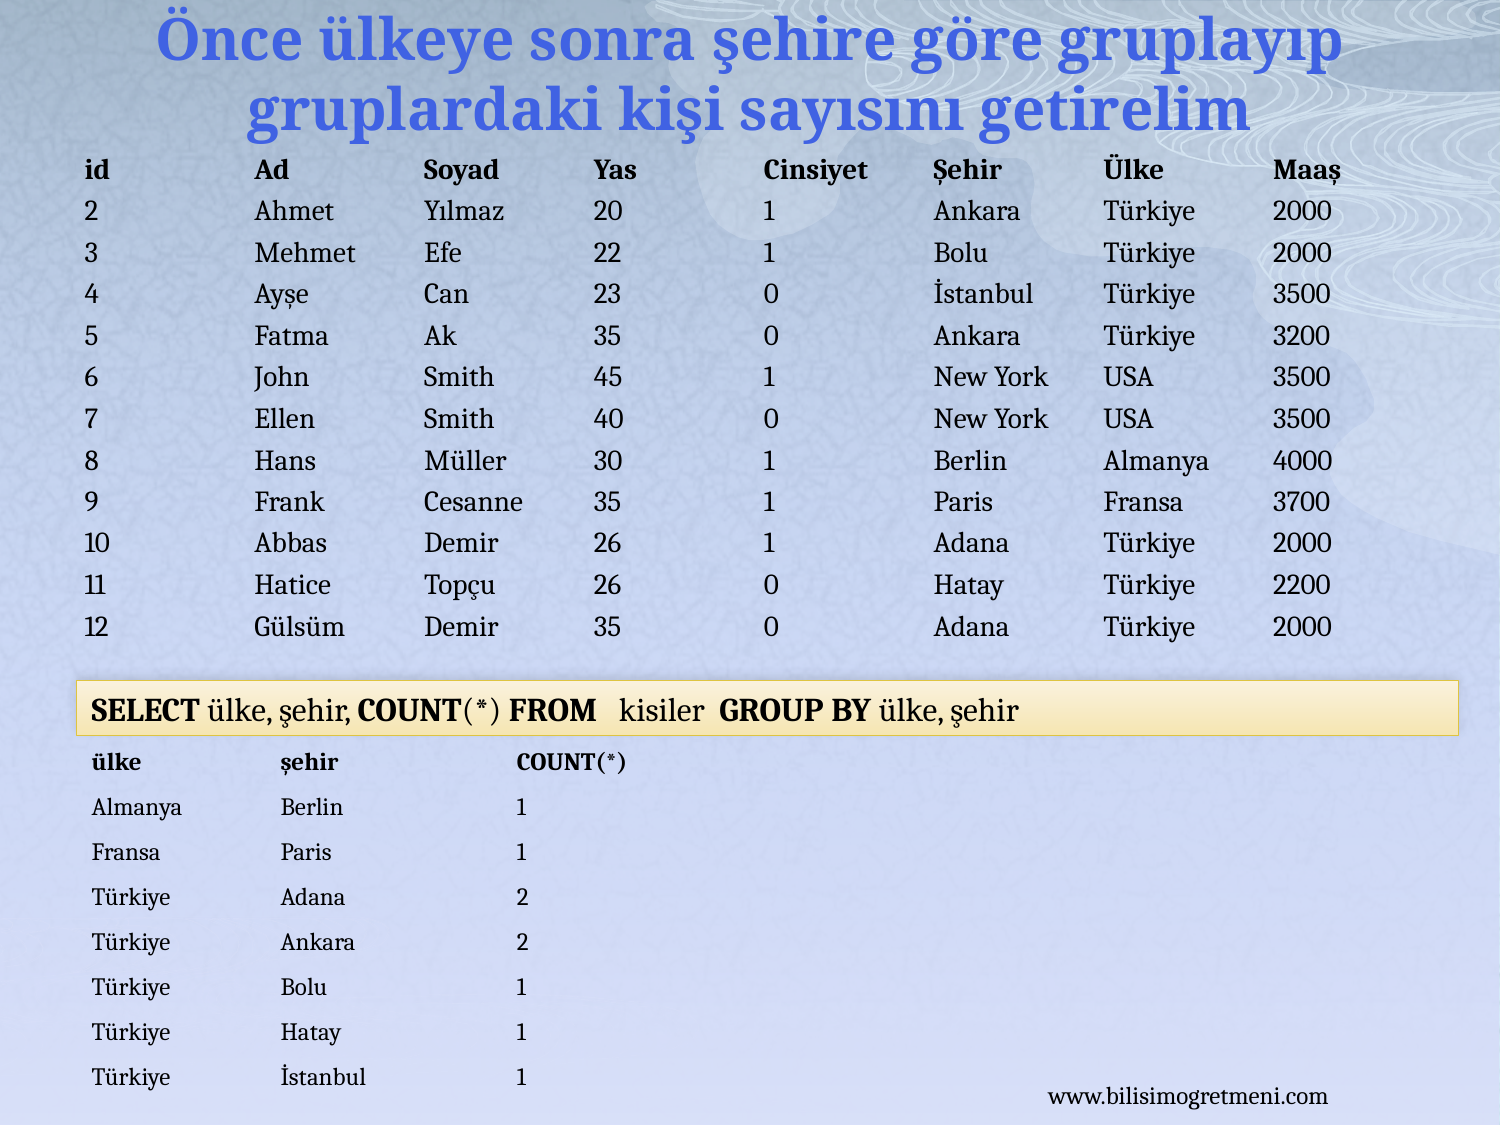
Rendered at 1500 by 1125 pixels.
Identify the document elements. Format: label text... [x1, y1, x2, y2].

table_cell 2 [77, 191, 246, 232]
table_cell 0 [756, 564, 926, 606]
table_cell Adana [926, 606, 1095, 647]
table_cell Ayşe [246, 274, 416, 315]
table_cell Türkiye [1095, 564, 1265, 606]
table_cell USA [1095, 357, 1265, 398]
table_cell Türkiye [77, 875, 266, 920]
table_cell Adana [266, 875, 502, 920]
table_cell 0 [756, 274, 926, 315]
table_cell Paris [926, 481, 1095, 523]
table_cell 3200 [1265, 315, 1435, 357]
table_cell 3700 [1265, 481, 1435, 523]
table_cell 23 [586, 274, 756, 315]
table_cell Türkiye [1095, 232, 1265, 274]
table_cell 7 [77, 398, 246, 440]
table_cell 1 [756, 440, 926, 481]
table_cell 2000 [1265, 523, 1435, 564]
table_cell 26 [586, 523, 756, 564]
table_cell New York [926, 398, 1095, 440]
table_cell Bolu [266, 965, 502, 1010]
table_cell Türkiye [77, 965, 266, 1010]
table_header Maaş [1265, 149, 1435, 191]
table_cell 3500 [1265, 398, 1435, 440]
table_cell Türkiye [1095, 606, 1265, 647]
table_cell Türkiye [1095, 274, 1265, 315]
table_cell 2000 [1265, 232, 1435, 274]
table_cell Abbas [246, 523, 416, 564]
table_cell 1 [502, 965, 797, 1010]
table_cell Ahmet [246, 191, 416, 232]
table_cell 10 [77, 523, 246, 564]
table_cell Türkiye [77, 1055, 266, 1100]
table_header şehir [266, 740, 502, 785]
table_cell 1 [756, 191, 926, 232]
table_cell 1 [756, 357, 926, 398]
table_cell Frank [246, 481, 416, 523]
table_cell 11 [77, 564, 246, 606]
table_cell 8 [77, 440, 246, 481]
table_cell Adana [926, 523, 1095, 564]
table_cell Türkiye [1095, 191, 1265, 232]
table_cell Berlin [926, 440, 1095, 481]
table_cell 40 [586, 398, 756, 440]
table_cell 2200 [1265, 564, 1435, 606]
table_cell Hatice [246, 564, 416, 606]
table_cell Türkiye [77, 920, 266, 965]
table_cell Bolu [926, 232, 1095, 274]
table_cell Yılmaz [416, 191, 586, 232]
table_cell John [246, 357, 416, 398]
table_cell Hans [246, 440, 416, 481]
table_cell 12 [77, 606, 246, 647]
table_header Soyad [416, 149, 586, 191]
table_cell 2 [502, 920, 797, 965]
table_cell 1 [756, 232, 926, 274]
table_cell Can [416, 274, 586, 315]
table_cell 35 [586, 606, 756, 647]
table_cell 1 [756, 481, 926, 523]
table_cell Fatma [246, 315, 416, 357]
table_cell 2000 [1265, 191, 1435, 232]
table_cell 9 [77, 481, 246, 523]
text_box SELECT ülke, şehir, COUNT(*) FROM kisiler GROUP BY ülke, şehir [76, 680, 1459, 736]
table_cell 1 [502, 1055, 797, 1100]
table_cell Berlin [266, 785, 502, 830]
table_cell Almanya [1095, 440, 1265, 481]
table_cell 22 [586, 232, 756, 274]
table_cell İstanbul [926, 274, 1095, 315]
table_cell 3500 [1265, 274, 1435, 315]
table_cell Ak [416, 315, 586, 357]
table_cell Mehmet [246, 232, 416, 274]
table_cell Hatay [266, 1010, 502, 1055]
table_cell 2 [502, 875, 797, 920]
table_cell Ellen [246, 398, 416, 440]
table_header id [77, 149, 246, 191]
table_cell Cesanne [416, 481, 586, 523]
table_cell Topçu [416, 564, 586, 606]
table_cell 0 [756, 315, 926, 357]
table_cell Almanya [77, 785, 266, 830]
table_cell 2000 [1265, 606, 1435, 647]
table_cell Smith [416, 357, 586, 398]
table_cell 1 [502, 1010, 797, 1055]
table_cell Efe [416, 232, 586, 274]
table_header Ad [246, 149, 416, 191]
table_cell 0 [756, 606, 926, 647]
table_cell Türkiye [77, 1010, 266, 1055]
table_cell 4 [77, 274, 246, 315]
table_cell Paris [266, 830, 502, 875]
table_header ülke [77, 740, 266, 785]
table_cell USA [1095, 398, 1265, 440]
table_header Yas [586, 149, 756, 191]
table_cell İstanbul [266, 1055, 502, 1100]
table_header COUNT(*) [502, 740, 797, 785]
table_cell Müller [416, 440, 586, 481]
table_cell 6 [77, 357, 246, 398]
title Önce ülkeye sonra şehire göre gruplayıp gruplardaki kişi sayısını getirelim [0, 0, 1500, 149]
table_cell 26 [586, 564, 756, 606]
table_cell 45 [586, 357, 756, 398]
table_cell 3 [77, 232, 246, 274]
table_cell Ankara [926, 191, 1095, 232]
table_cell New York [926, 357, 1095, 398]
table_cell Fransa [1095, 481, 1265, 523]
table_cell 1 [756, 523, 926, 564]
table_cell 1 [502, 785, 797, 830]
table_cell Türkiye [1095, 315, 1265, 357]
table_cell 4000 [1265, 440, 1435, 481]
table_cell 0 [756, 398, 926, 440]
table_cell 35 [586, 315, 756, 357]
table_header Şehir [926, 149, 1095, 191]
footer www.bilisimogretmeni.com [992, 1065, 1386, 1125]
table_cell Demir [416, 606, 586, 647]
table_header Cinsiyet [756, 149, 926, 191]
table_cell 3500 [1265, 357, 1435, 398]
table_cell 20 [586, 191, 756, 232]
table_cell Ankara [926, 315, 1095, 357]
table_cell 1 [502, 830, 797, 875]
table_cell 5 [77, 315, 246, 357]
table_cell Ankara [266, 920, 502, 965]
table_header Ülke [1095, 149, 1265, 191]
table_cell Türkiye [1095, 523, 1265, 564]
table_cell 35 [586, 481, 756, 523]
table_cell Smith [416, 398, 586, 440]
table_cell Gülsüm [246, 606, 416, 647]
table_cell 30 [586, 440, 756, 481]
table_cell Fransa [77, 830, 266, 875]
table_cell Hatay [926, 564, 1095, 606]
table_cell Demir [416, 523, 586, 564]
